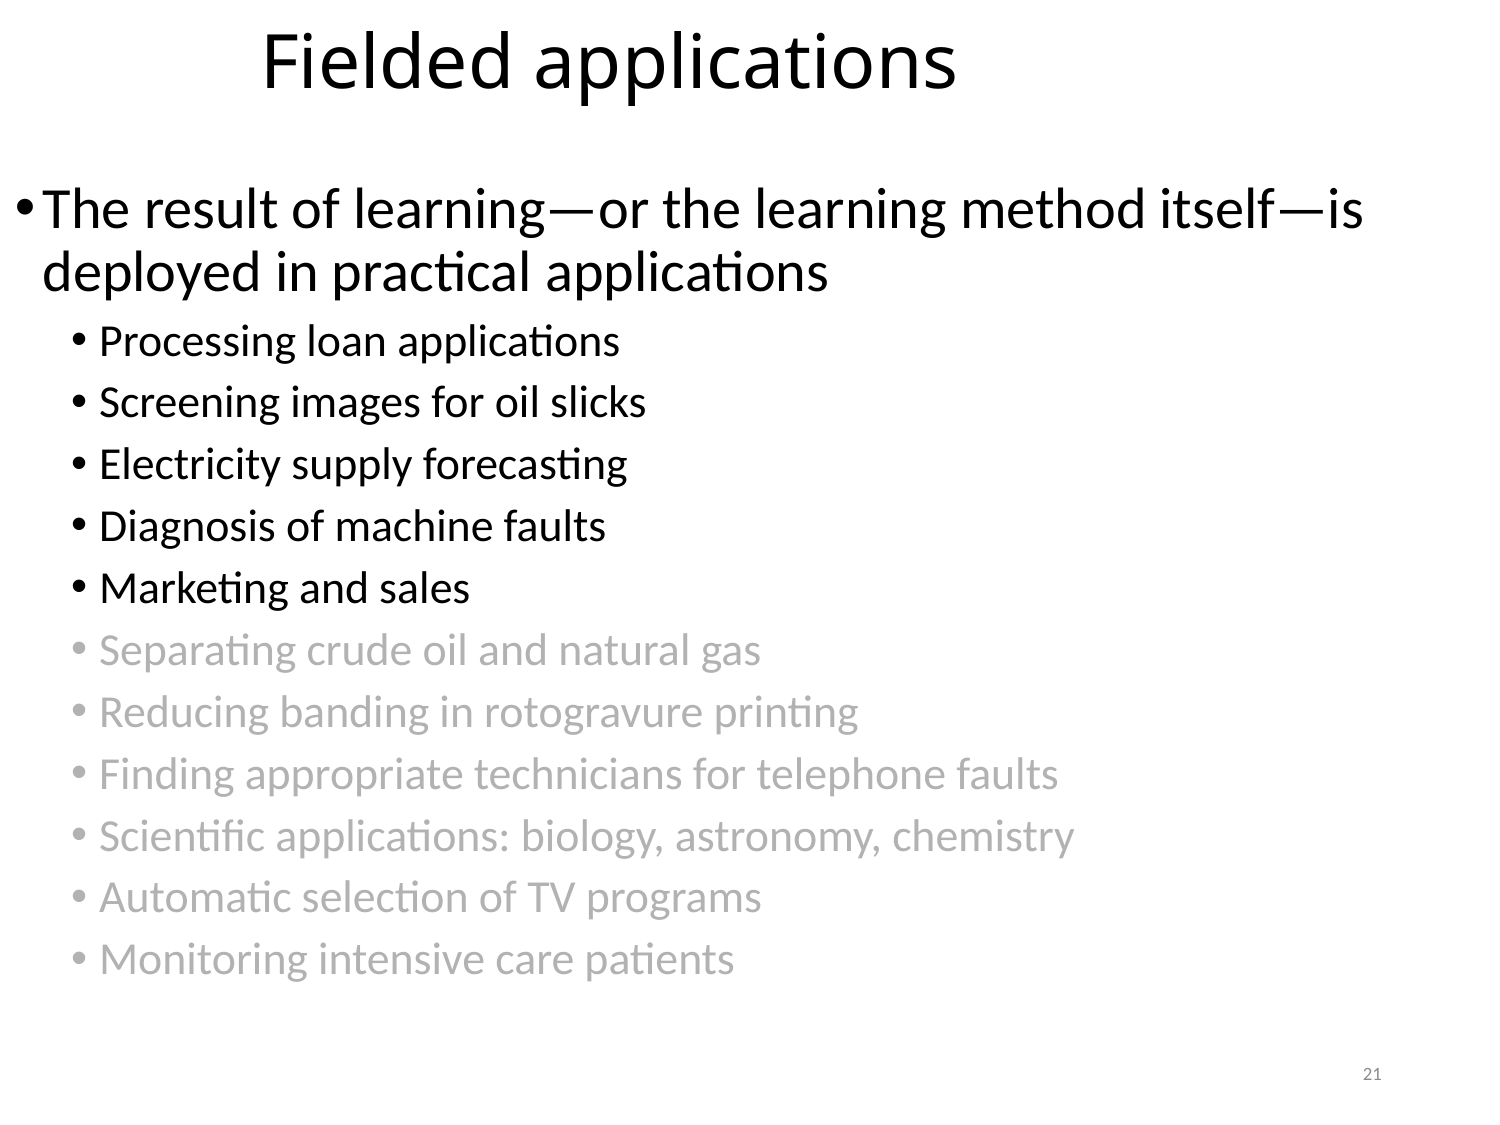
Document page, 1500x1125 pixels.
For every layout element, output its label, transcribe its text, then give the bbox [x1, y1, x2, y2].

title Fielded applications [245, 0, 1500, 159]
list The result of learning—or the learning method itself—is deployed in practical applications Processing loan applications Screening images for oil slicks Electricity supply forecasting Diagnosis of machine faults Marketing and sales Separating crude oil and natural gas Reducing banding in rotogravure printing Finding appropriate technicians for telephone faults Scientific applications: biology, astronomy, chemistry Automatic selection of TV programs Monitoring intensive care patients [0, 170, 1409, 993]
slide_number 21 [1059, 1042, 1397, 1103]
